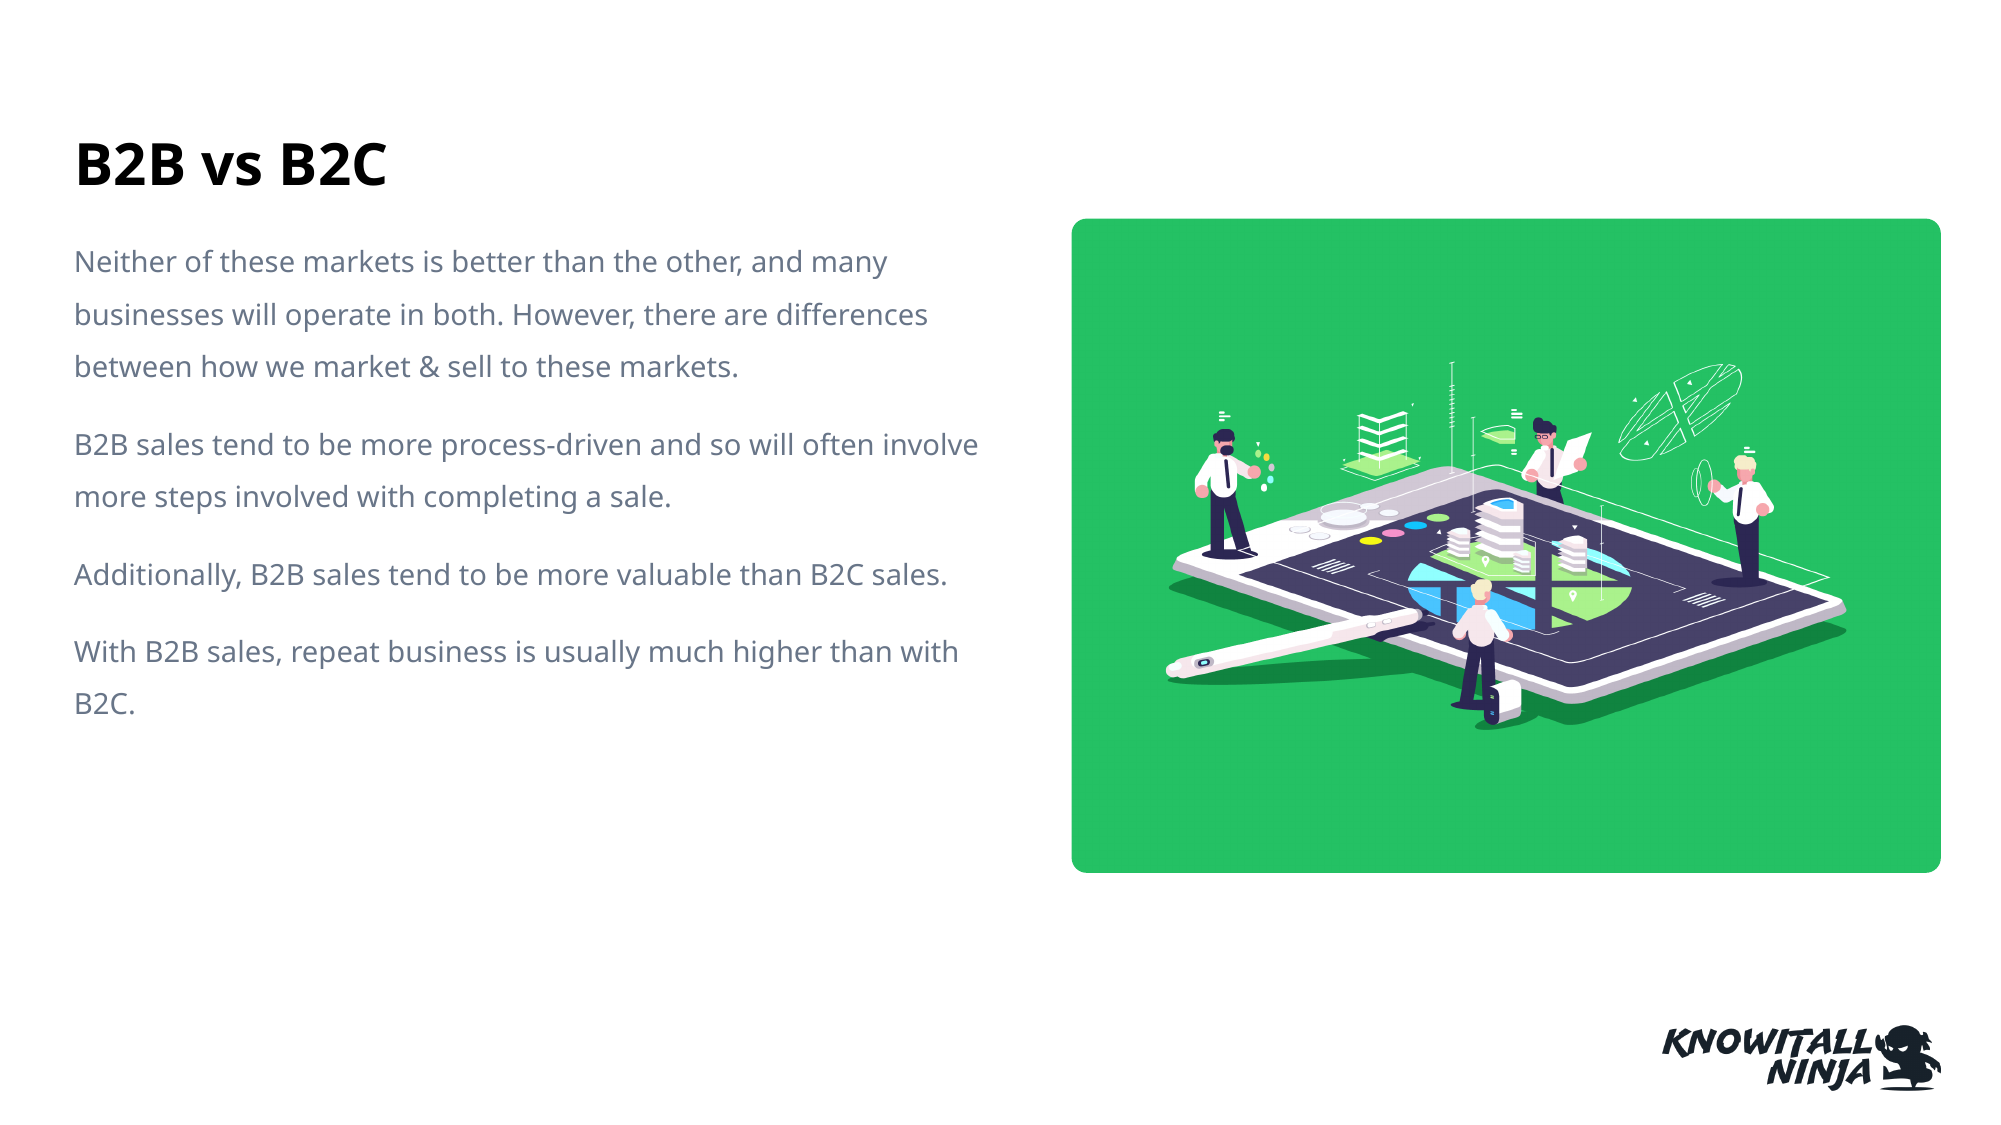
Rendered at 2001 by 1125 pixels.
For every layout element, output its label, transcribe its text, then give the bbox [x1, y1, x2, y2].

picture [1071, 218, 1942, 874]
title B2B vs B2C [59, 117, 1000, 206]
list Neither of these markets is better than the other, and many businesses will operate in both. However, there are differences between how we market & sell to these markets. B2B sales tend to be more process-driven and so will often involve more steps involved with completing a sale. Additionally, B2B sales tend to be more valuable than B2C sales. With B2B sales, repeat business is usually much higher than with B2C. [59, 218, 1000, 1091]
picture [1662, 1025, 1941, 1091]
